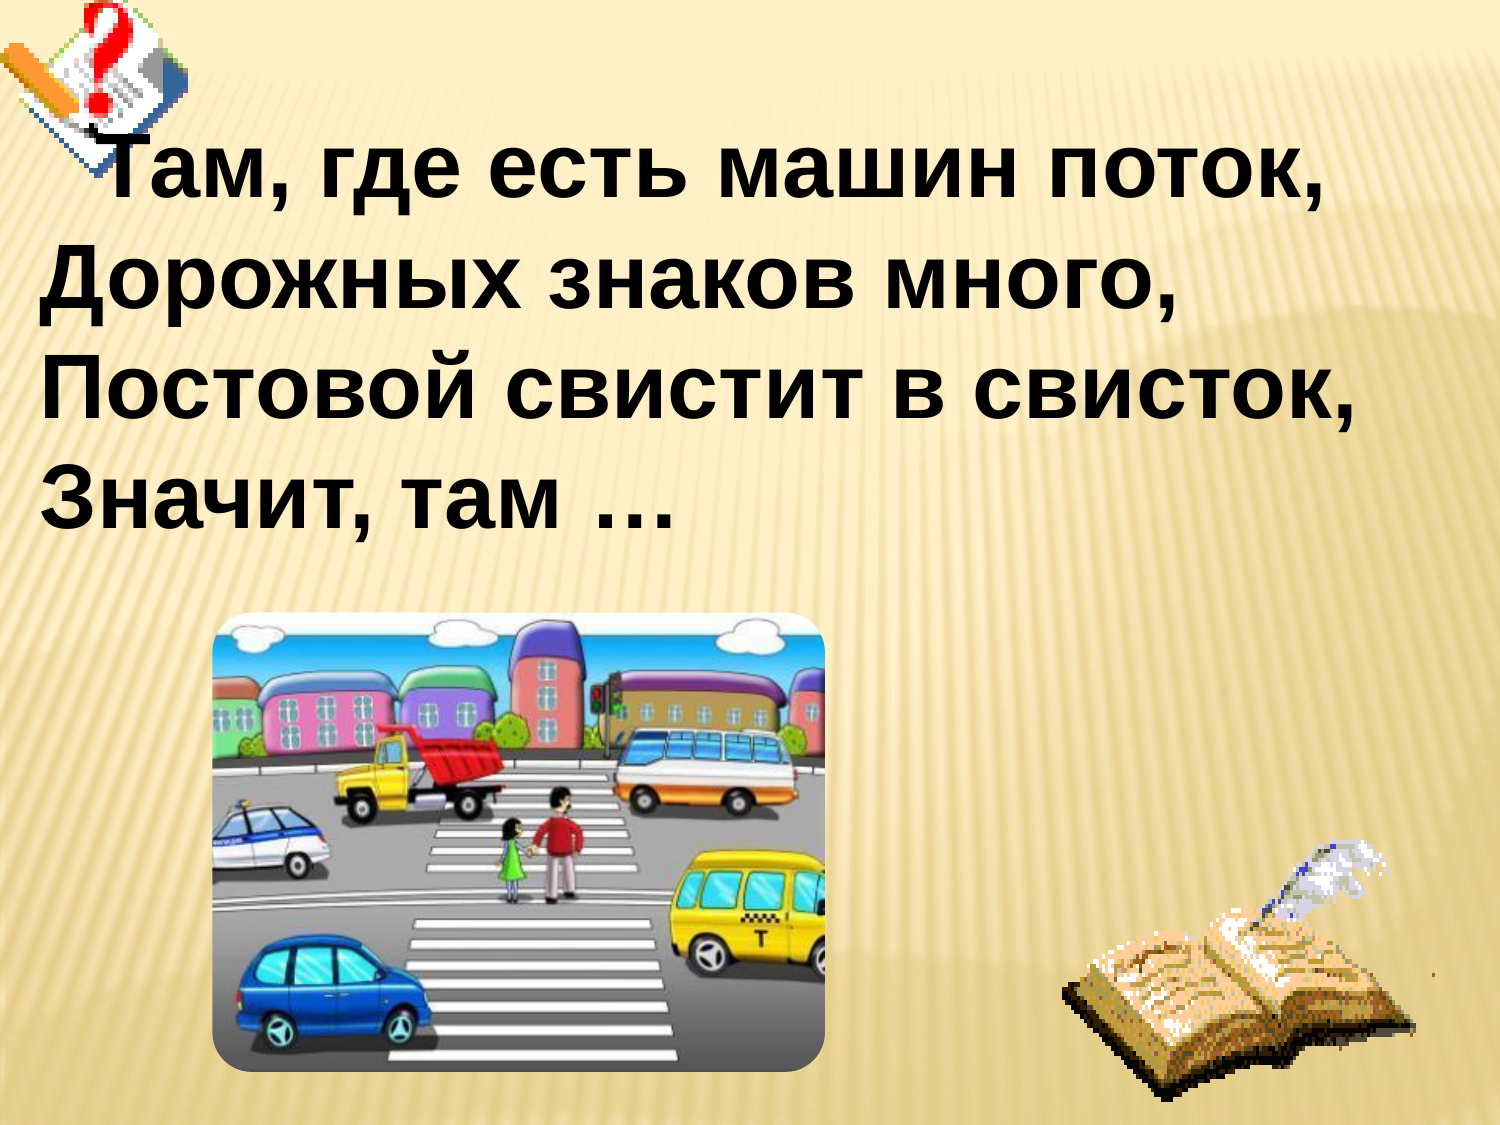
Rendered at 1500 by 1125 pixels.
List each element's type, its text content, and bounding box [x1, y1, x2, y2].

text_box Там, где есть машин поток, Дорожных знаков много, Постовой свистит в свисток, Значит, там … [24, 89, 1463, 555]
picture [1044, 840, 1500, 1125]
picture [0, 0, 188, 178]
picture [212, 612, 826, 1073]
